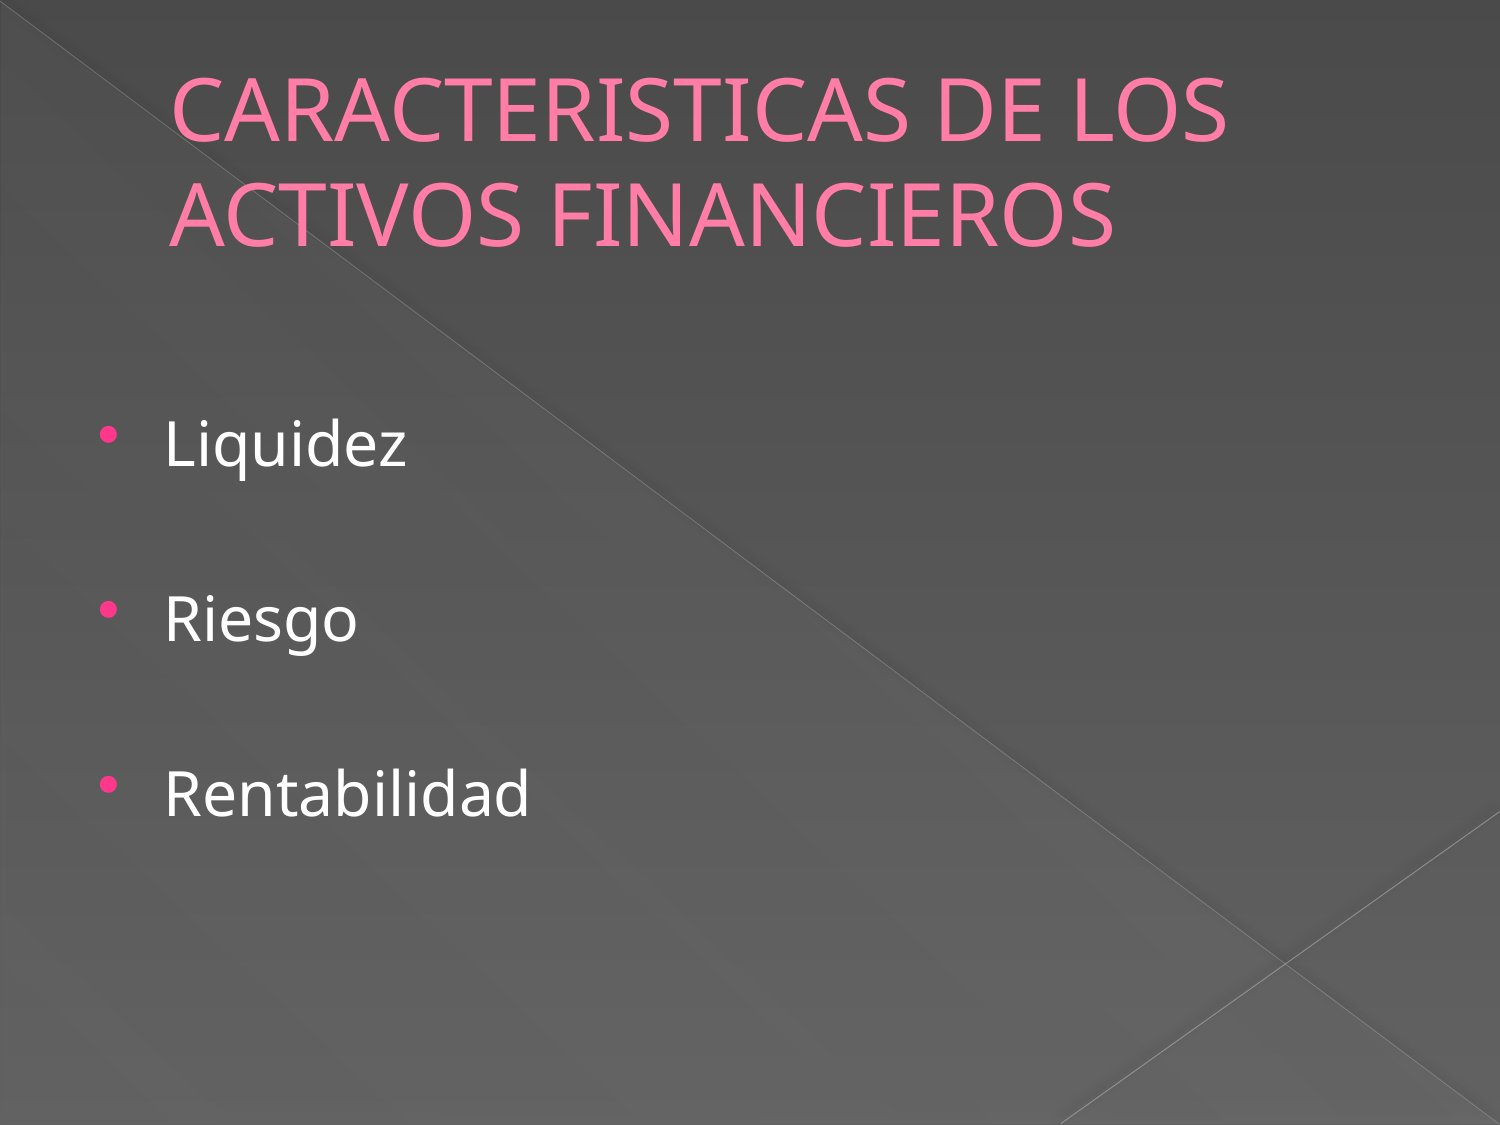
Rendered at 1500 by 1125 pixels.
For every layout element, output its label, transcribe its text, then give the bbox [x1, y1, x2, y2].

title CARACTERISTICAS DE LOS ACTIVOS FINANCIEROS [75, 43, 1425, 274]
list Liquidez Riesgo Rentabilidad [75, 308, 1425, 1059]
